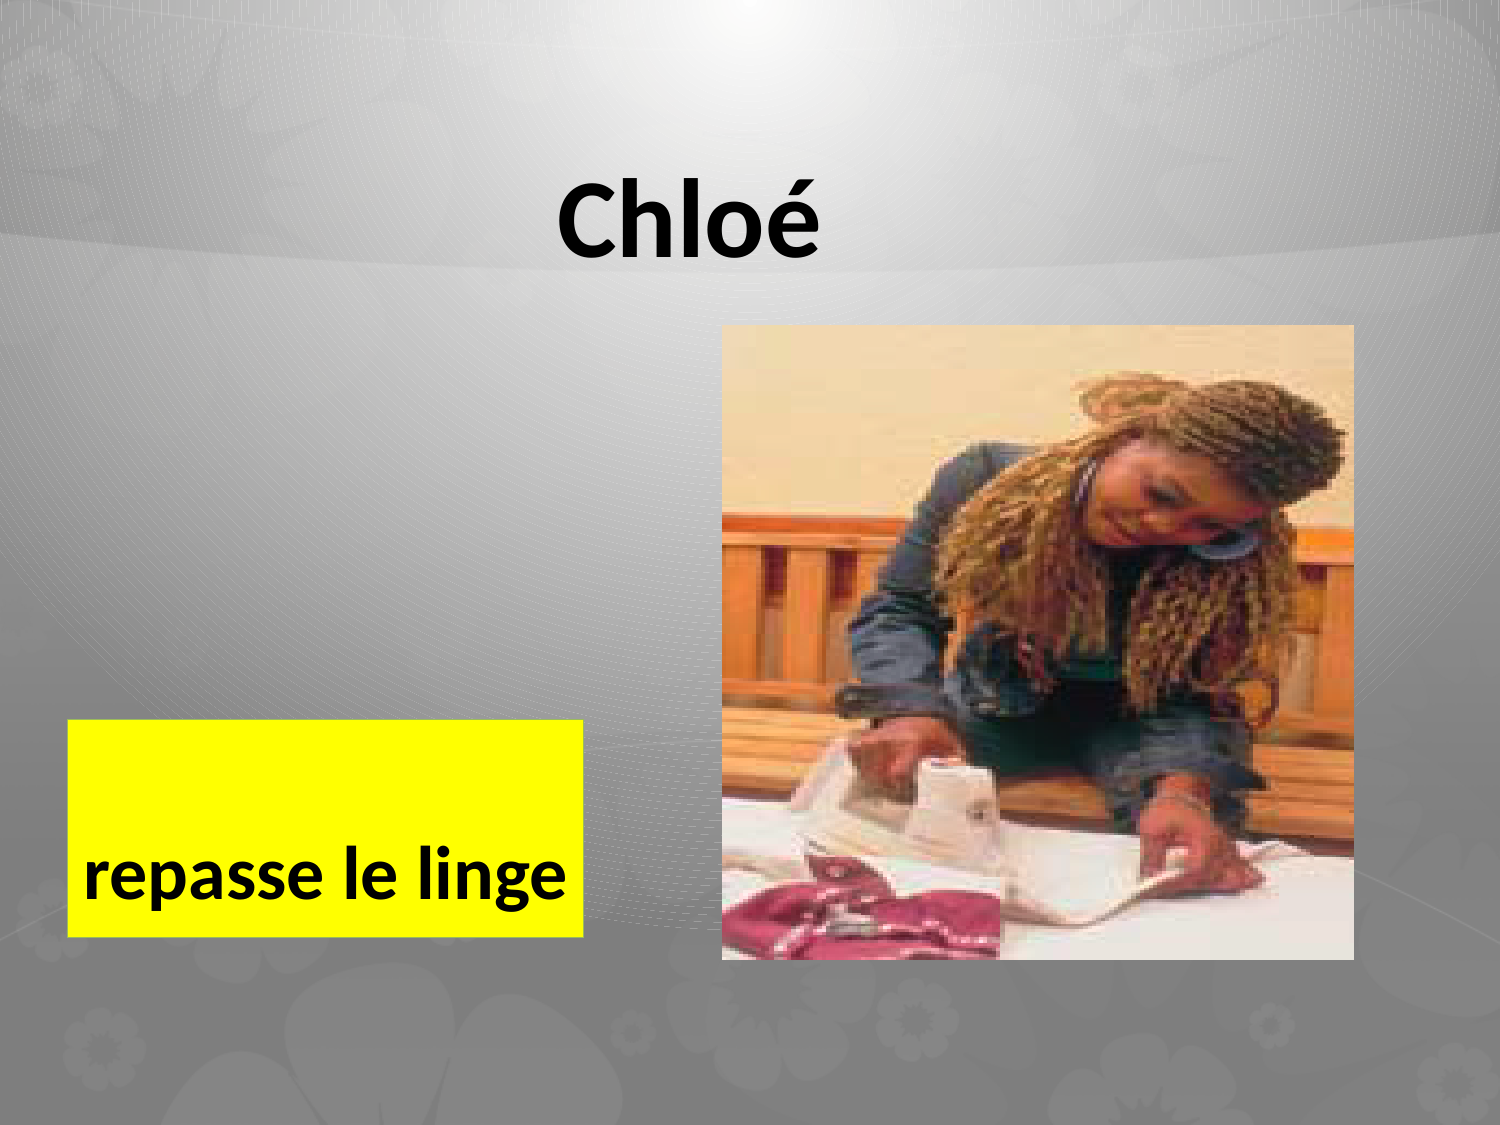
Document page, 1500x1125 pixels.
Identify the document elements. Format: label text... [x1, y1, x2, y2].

subtitle repasse le linge [67, 719, 584, 938]
title Chloé [67, 88, 1312, 291]
picture [0, 0, 1500, 1125]
